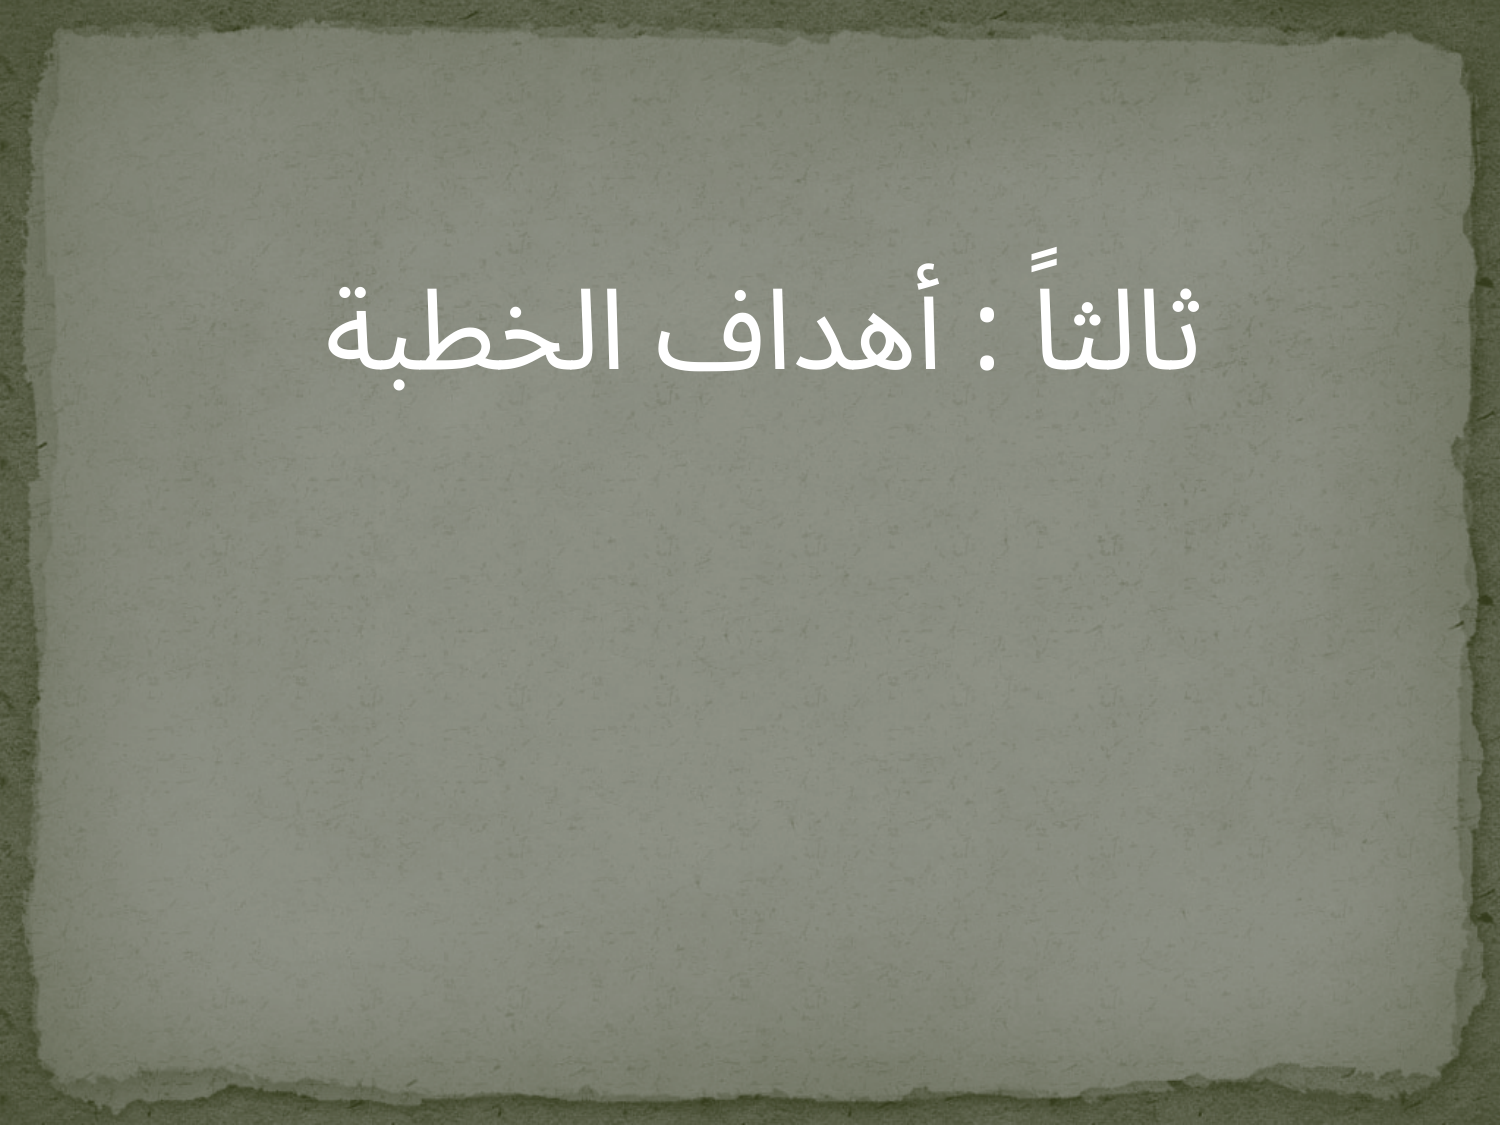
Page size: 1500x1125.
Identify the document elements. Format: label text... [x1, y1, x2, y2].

list ثالثاً : أهداف الخطبة [75, 249, 1425, 1000]
